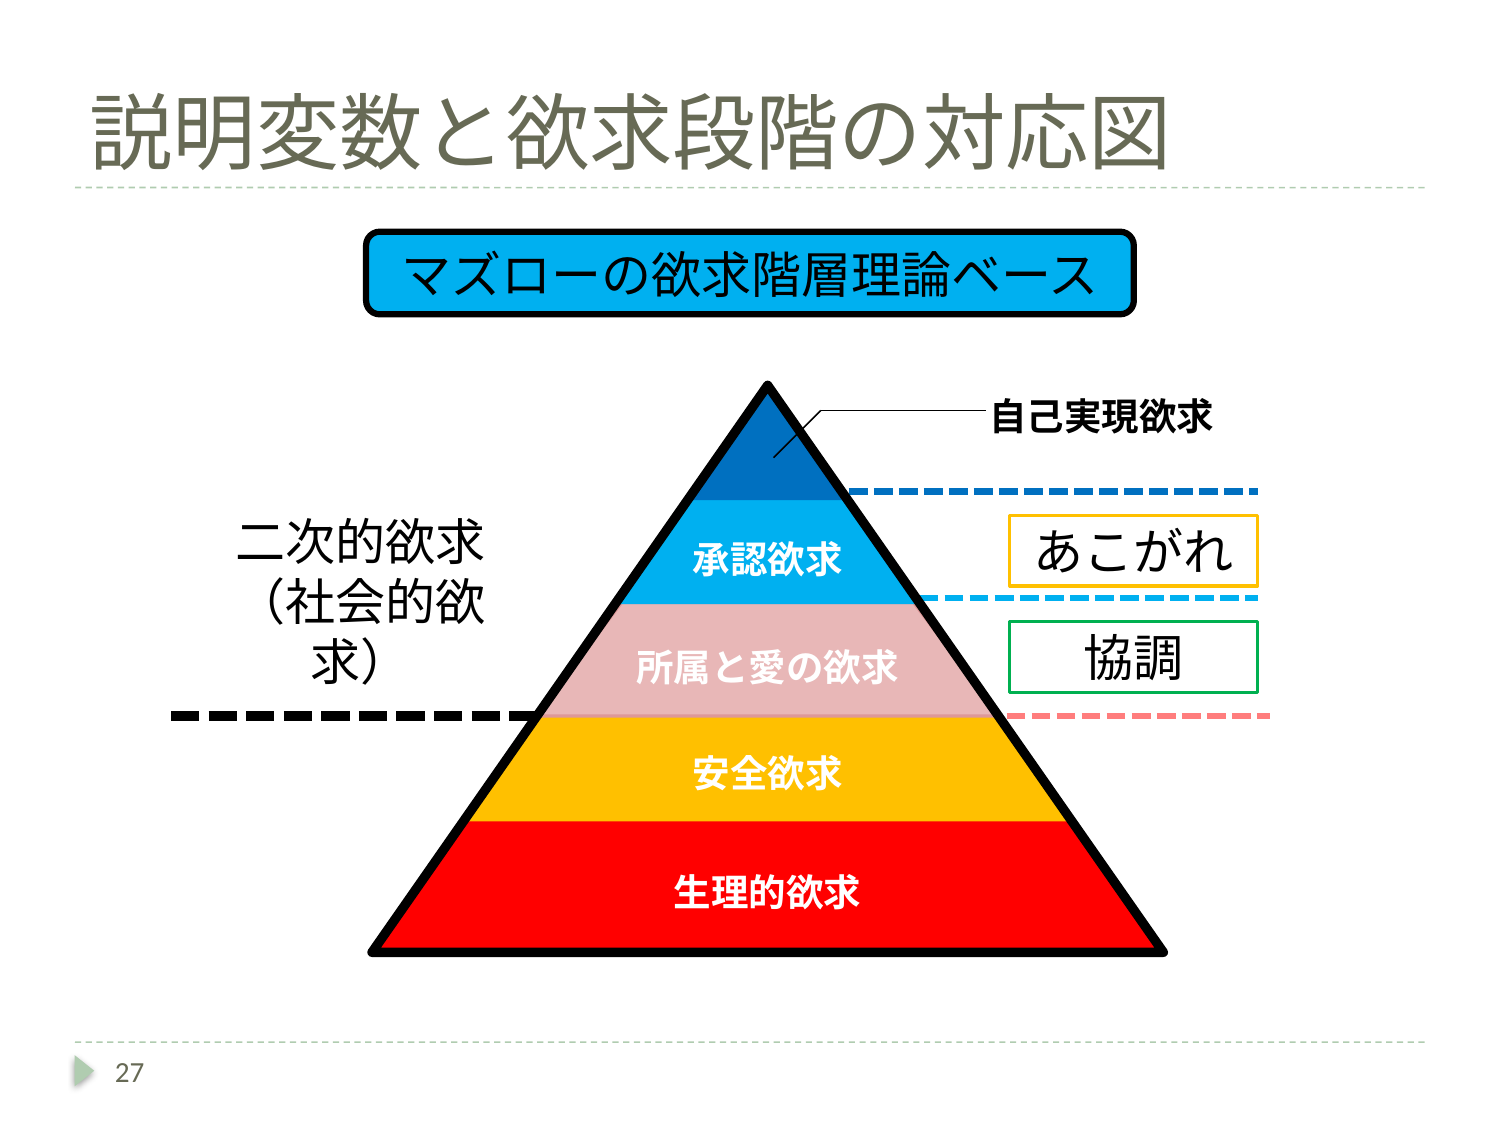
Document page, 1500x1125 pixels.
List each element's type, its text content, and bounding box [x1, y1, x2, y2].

title 説明変数と欲求段階の対応図 [75, 24, 1425, 188]
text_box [371, 385, 1164, 953]
text_box 協調 [1170, 620, 1259, 694]
text_box あこがれ [1170, 514, 1259, 588]
text_box マズローの欲求階層理論ベース [364, 230, 1136, 316]
slide_number 27 [100, 1045, 426, 1106]
text_box 二次的欲求 （社会的欲求） [194, 503, 365, 699]
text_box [773, 385, 1247, 458]
